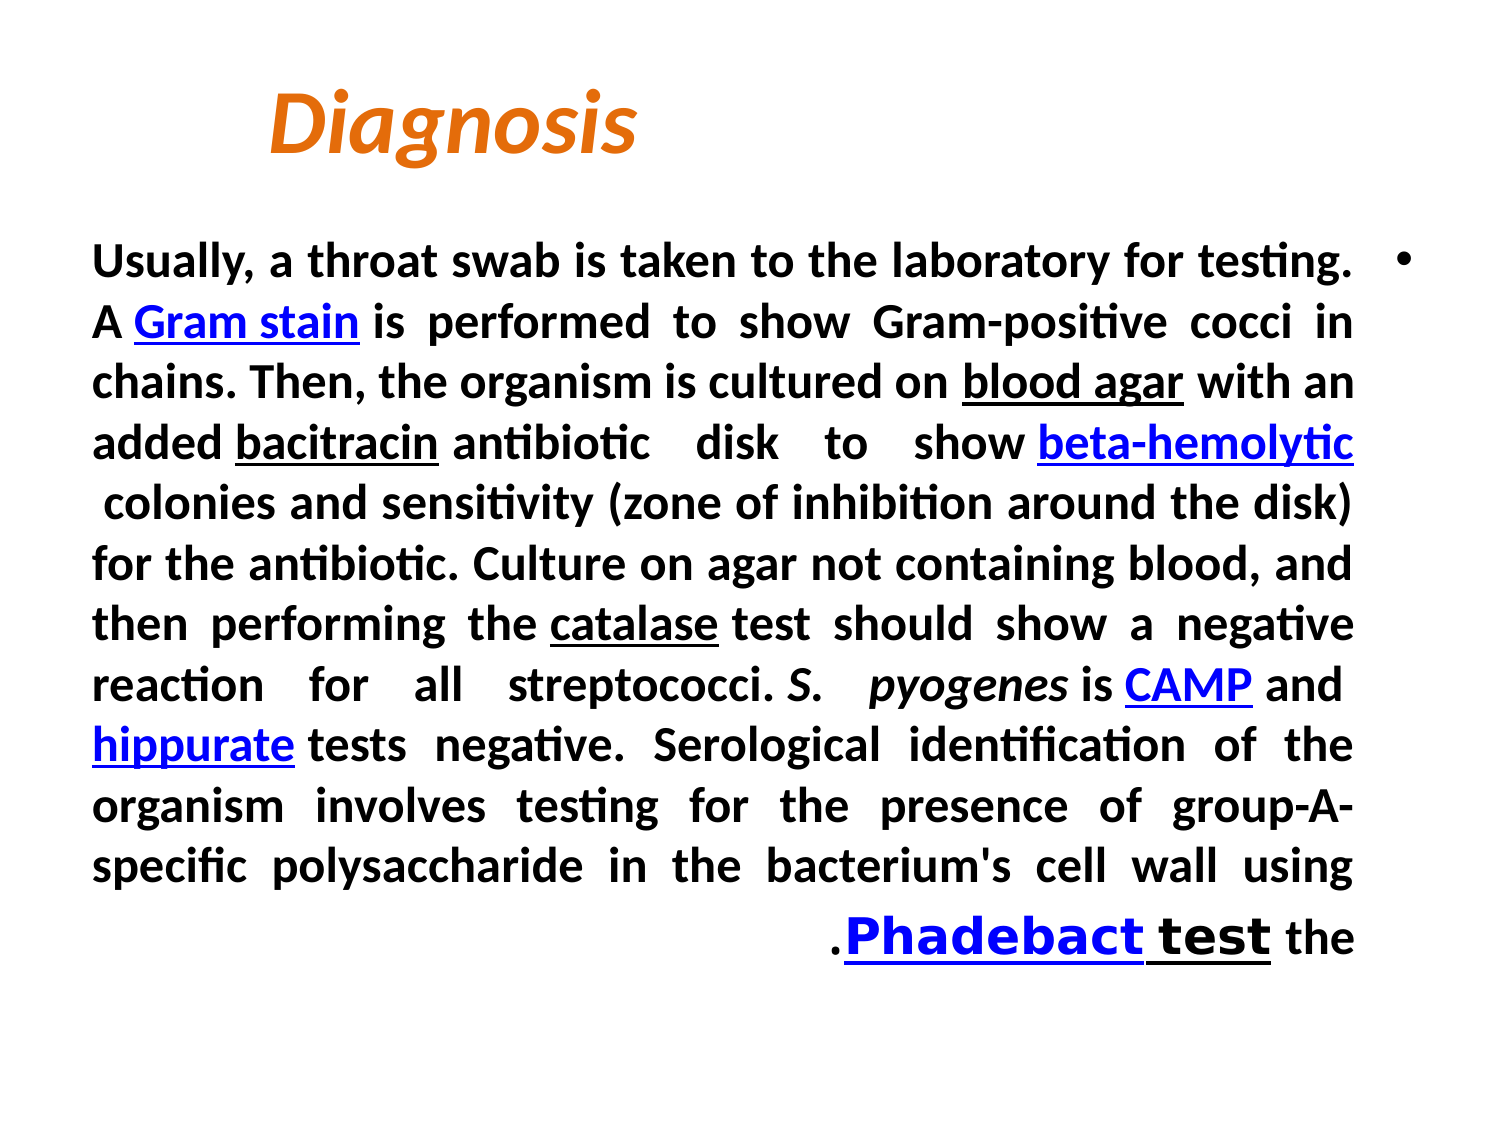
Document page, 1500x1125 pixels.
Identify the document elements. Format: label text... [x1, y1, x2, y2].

list Usually, a throat swab is taken to the laboratory for testing. A Gram stain is performed to show Gram-positive cocci in chains. Then, the organism is cultured on blood agar with an added bacitracin antibiotic disk to show beta-hemolytic colonies and sensitivity (zone of inhibition around the disk) for the antibiotic. Culture on agar not containing blood, and then performing the catalase test should show a negative reaction for all streptococci. S. pyogenes is CAMP and hippurate tests negative. Serological identification of the organism involves testing for the presence of group-A-specific polysaccharide in the bacterium's cell wall using the Phadebact test. [76, 220, 1427, 988]
text_box Diagnosis [253, 54, 653, 180]
